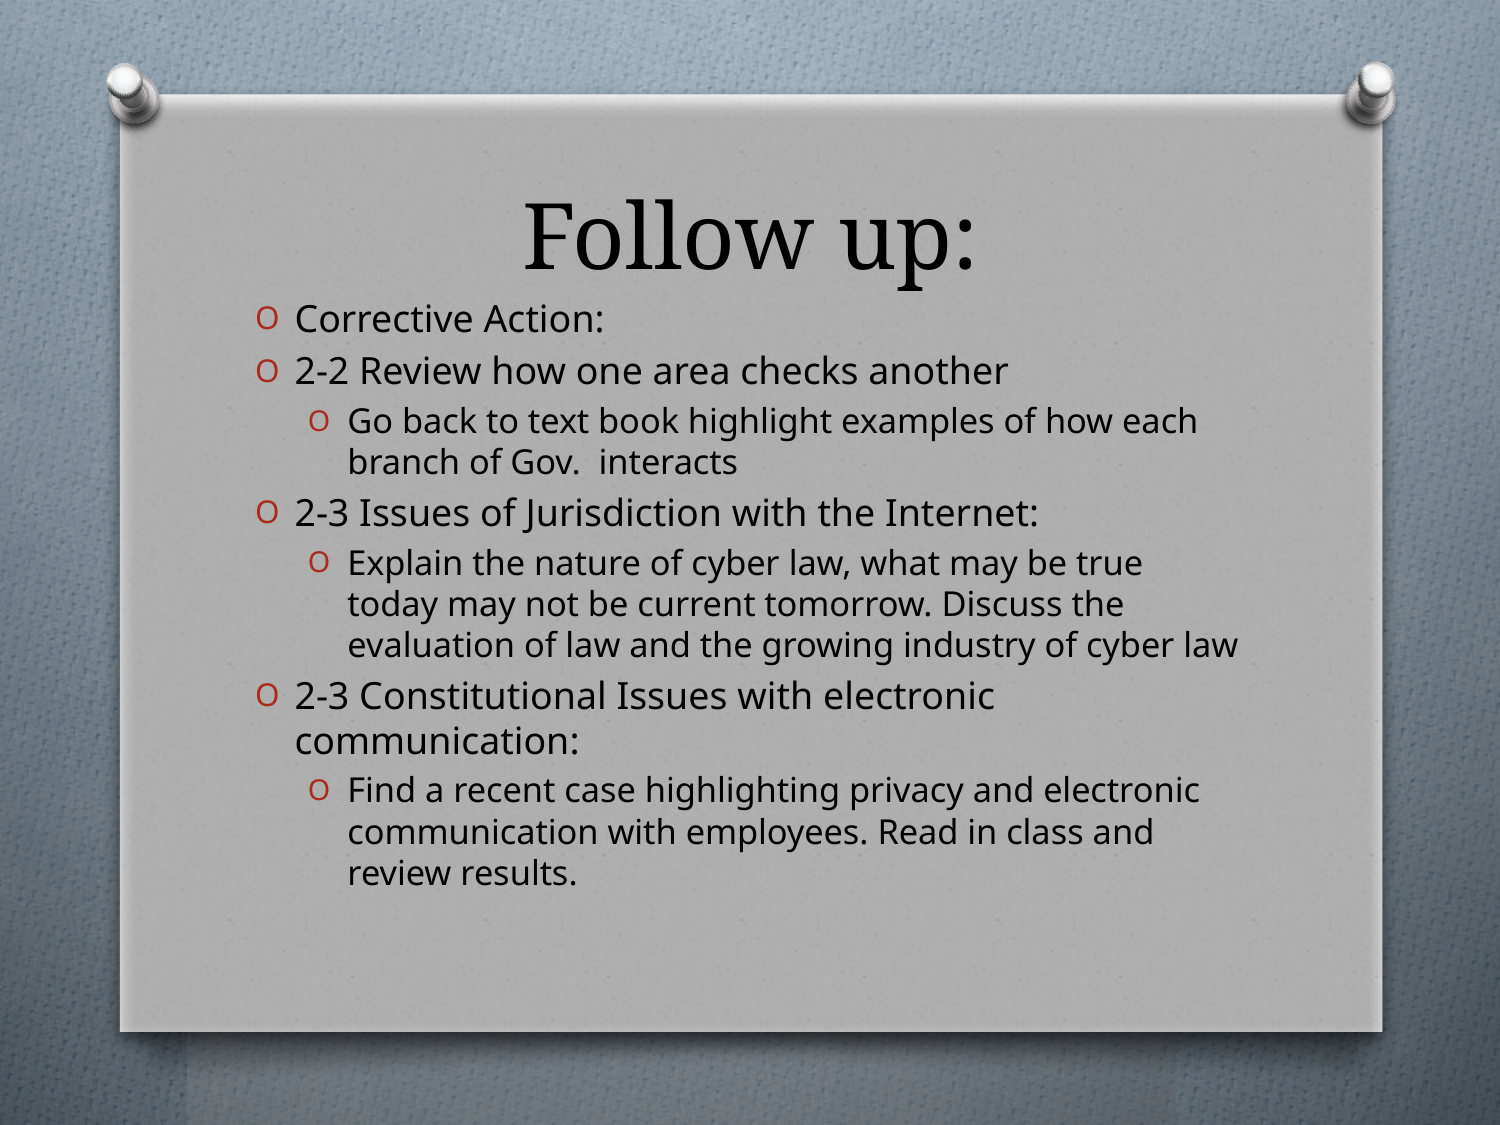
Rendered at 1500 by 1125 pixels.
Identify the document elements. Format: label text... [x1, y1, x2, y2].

picture [1317, 35, 1439, 156]
picture [75, 29, 198, 153]
title Follow up: [179, 134, 1323, 332]
list Corrective Action: 2-2 Review how one area checks another Go back to text book highlight examples of how each branch of Gov. interacts 2-3 Issues of Jurisdiction with the Internet: Explain the nature of cyber law, what may be true today may not be current tomorrow. Discuss the evaluation of law and the growing industry of cyber law 2-3 Constitutional Issues with electronic communication: Find a recent case highlighting privacy and electronic communication with employees. Read in class and review results. [240, 287, 1257, 939]
